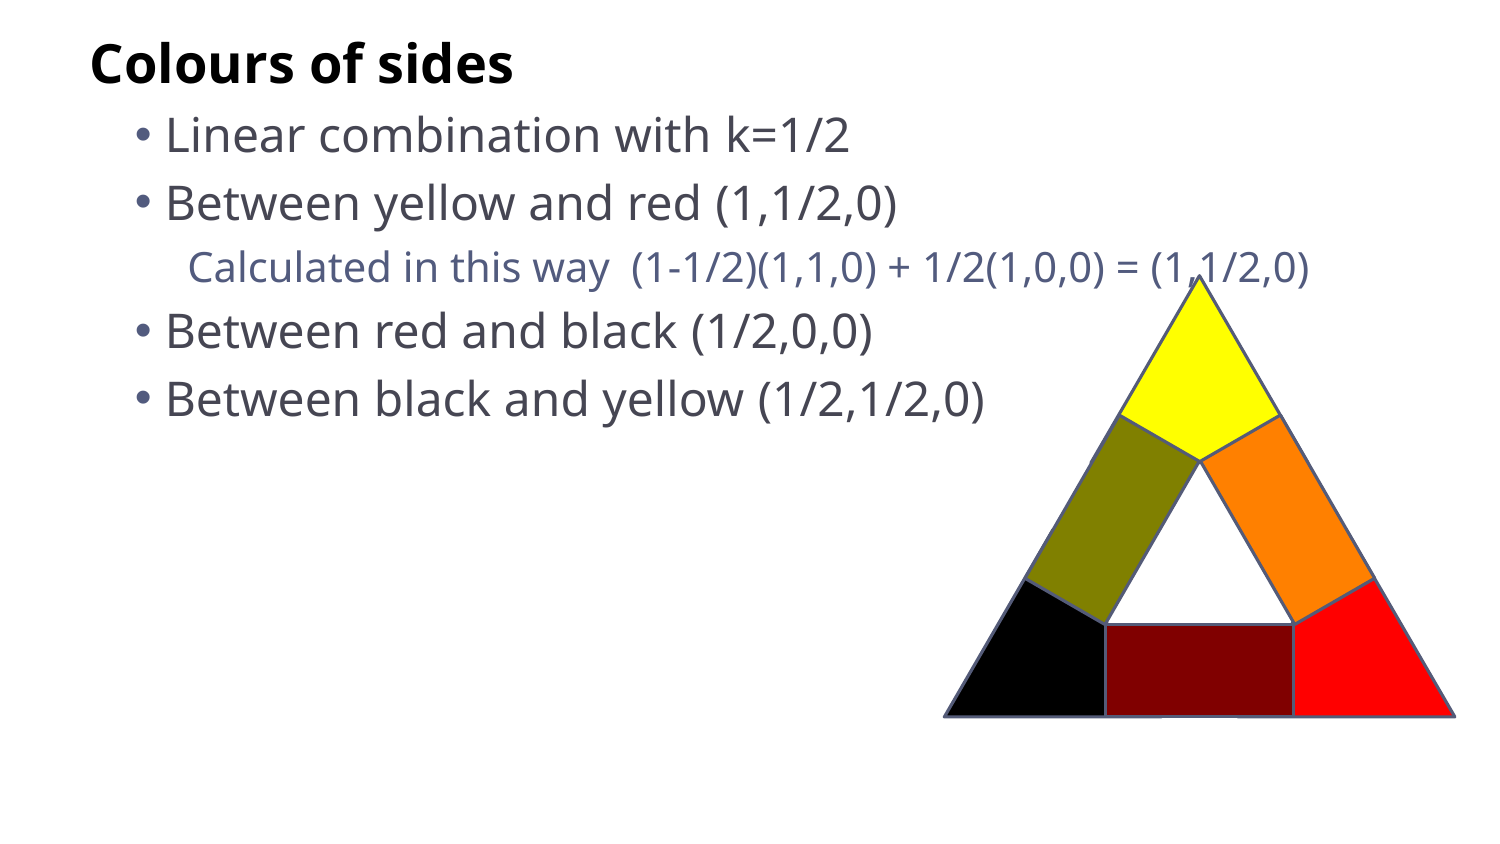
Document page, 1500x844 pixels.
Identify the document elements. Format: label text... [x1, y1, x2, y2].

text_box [944, 275, 1456, 718]
list Colours of sides Linear combination with k=1/2 Between yellow and red (1,1/2,0) Calculated in this way (1-1/2)(1,1,0) + 1/2(1,0,0) = (1,1/2,0) Between red and black (1/2,0,0) Between black and yellow (1/2,1/2,0) [75, 21, 1475, 835]
